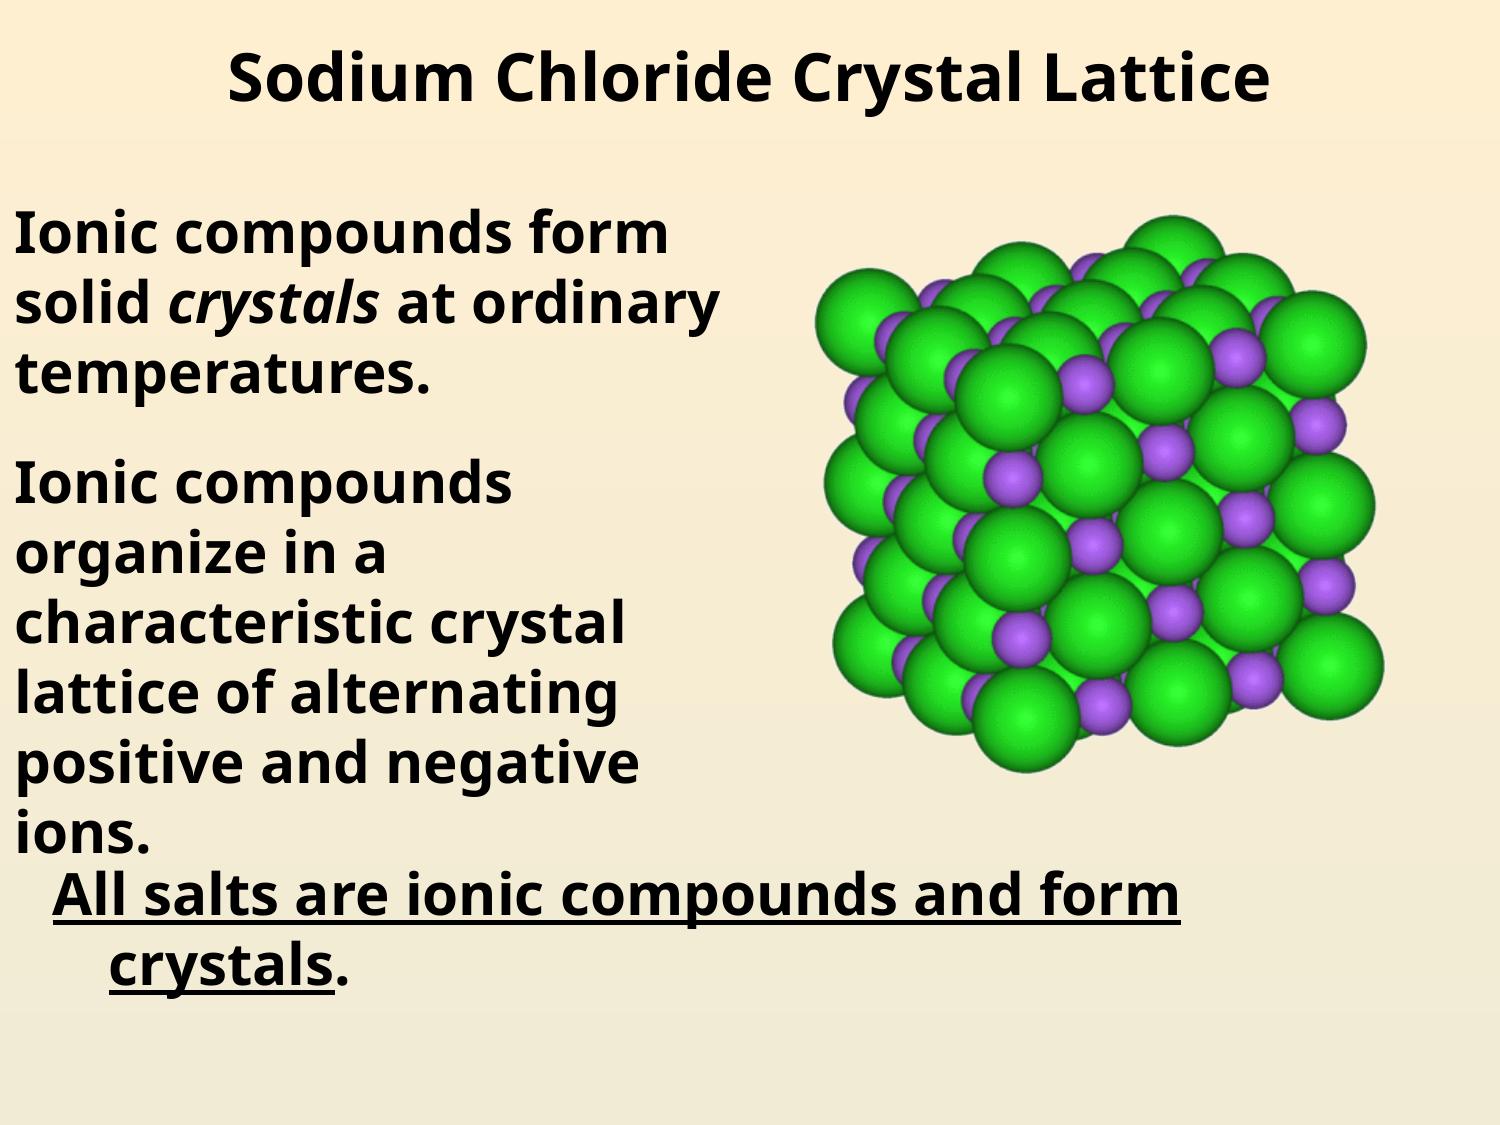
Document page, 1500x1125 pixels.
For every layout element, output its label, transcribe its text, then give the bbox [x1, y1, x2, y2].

text_box All salts are ionic compounds and form crystals. [37, 849, 1450, 988]
text_box Ionic compounds organize in a characteristic crystal lattice of alternating positive and negative ions. [0, 437, 753, 873]
picture [787, 187, 1413, 802]
text_box Ionic compounds form solid crystals at ordinary temperatures. [0, 187, 763, 413]
title Sodium Chloride Crystal Lattice [112, 24, 1388, 126]
